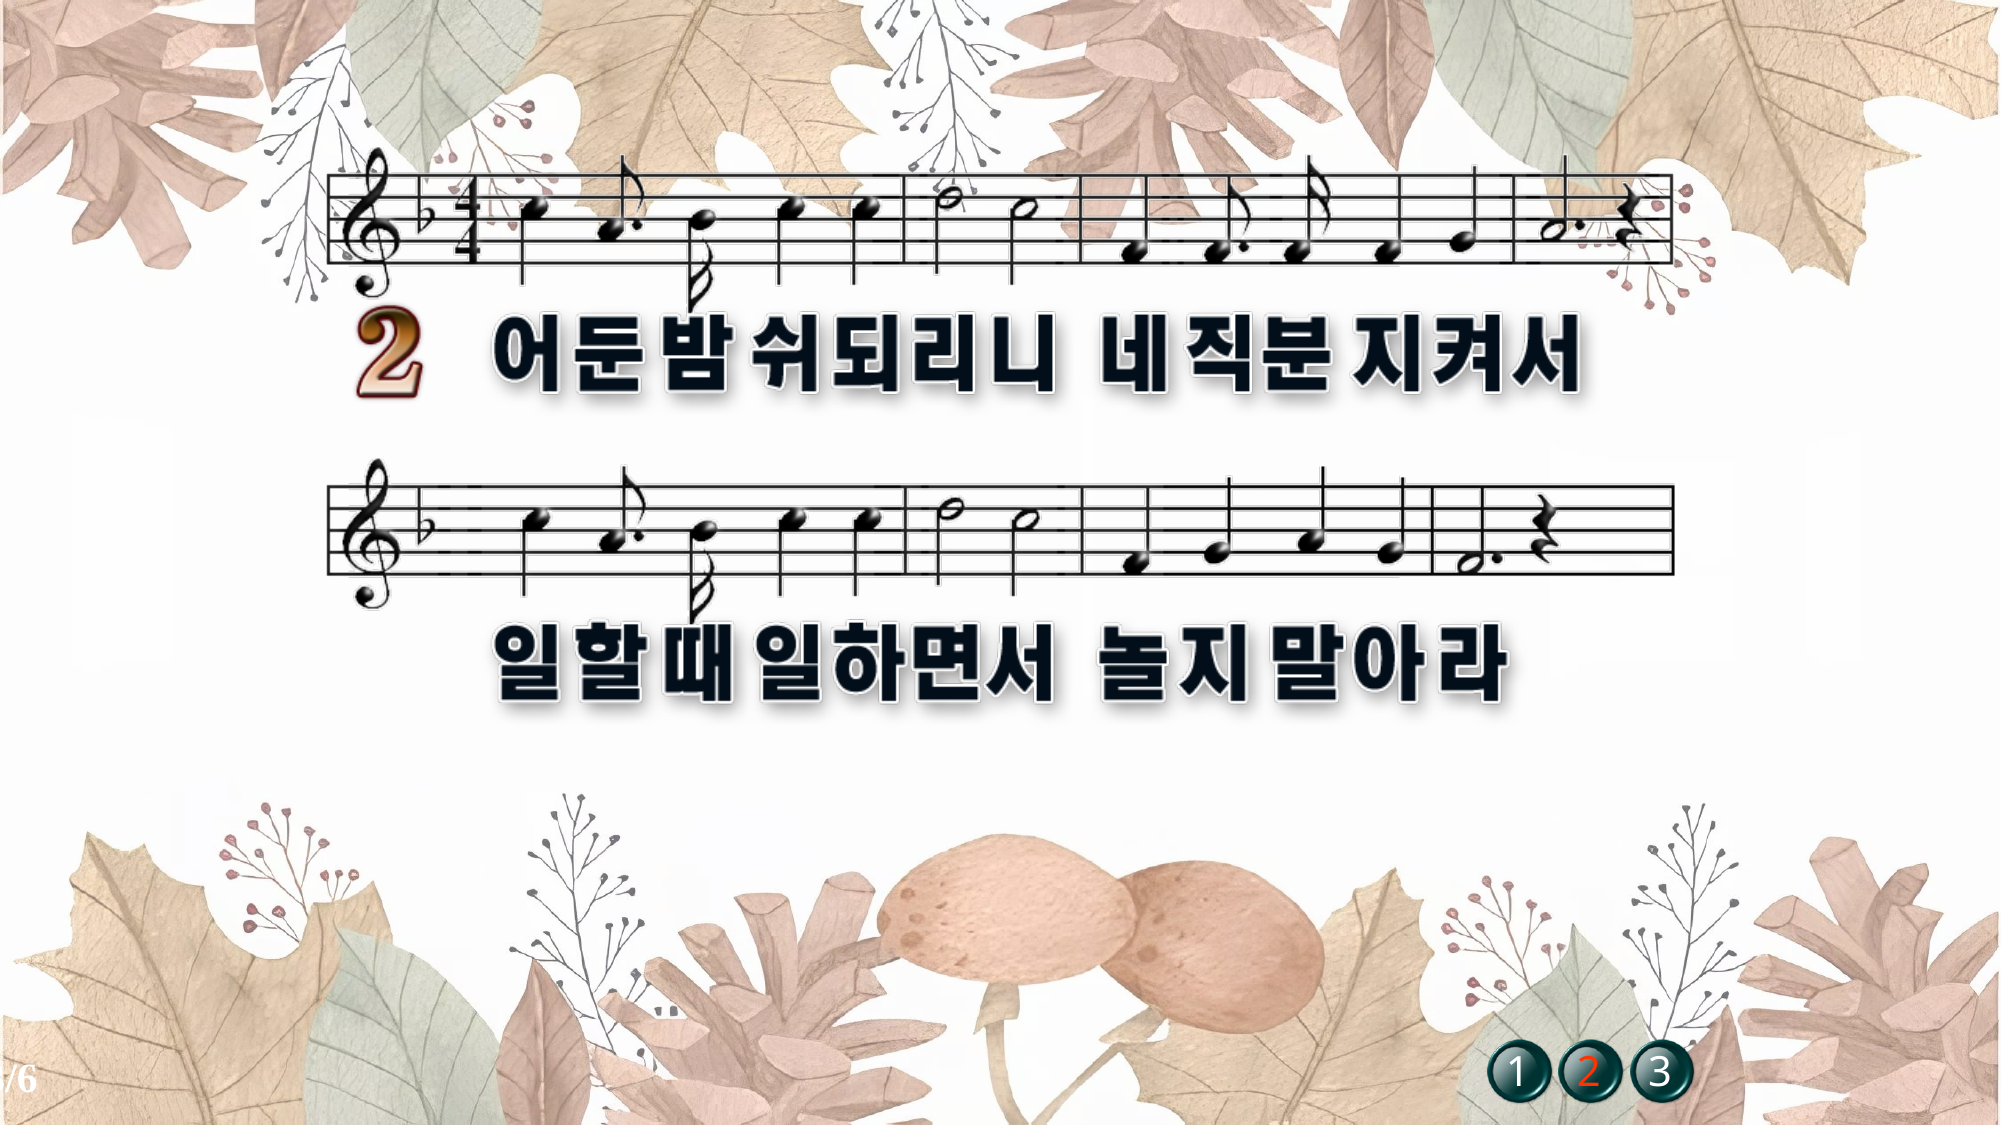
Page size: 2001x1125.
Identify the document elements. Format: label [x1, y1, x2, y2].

text_box [1627, 1035, 1697, 1106]
text_box [1484, 1035, 1555, 1106]
picture [0, 0, 2001, 1125]
text_box [1555, 1035, 1626, 1106]
